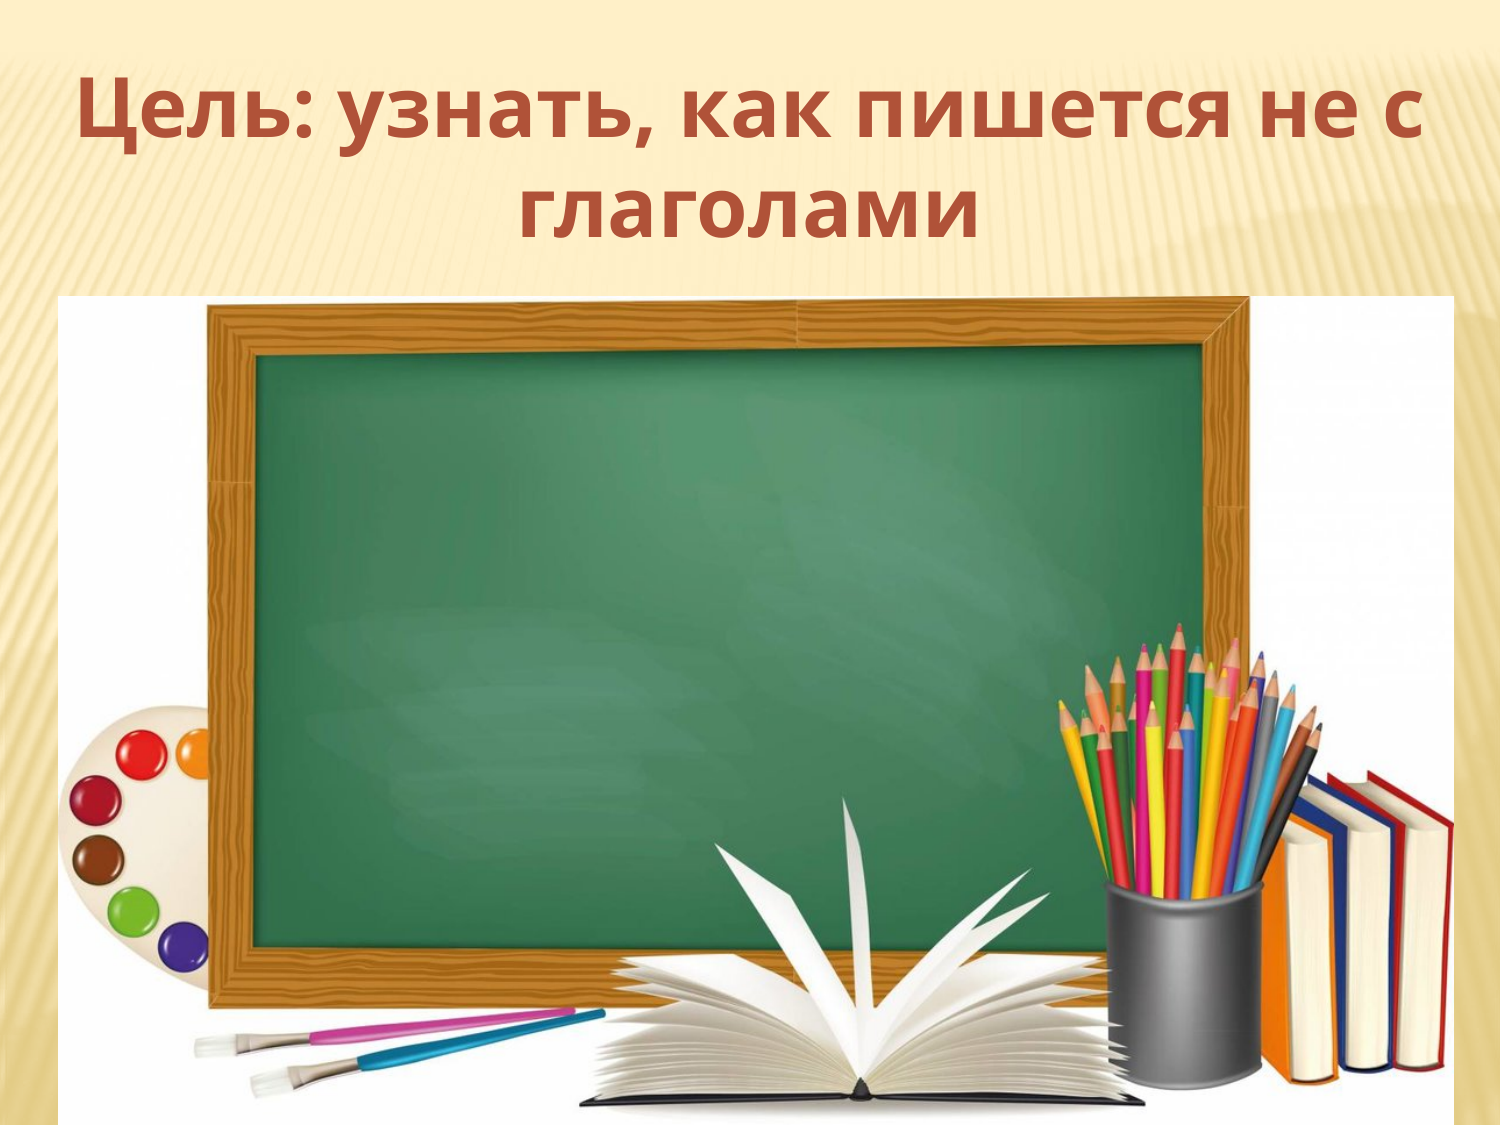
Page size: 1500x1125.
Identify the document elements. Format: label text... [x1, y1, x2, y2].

text_box Цель: узнать, как пишется не с глаголами [0, 46, 1500, 262]
picture [58, 296, 1454, 1125]
